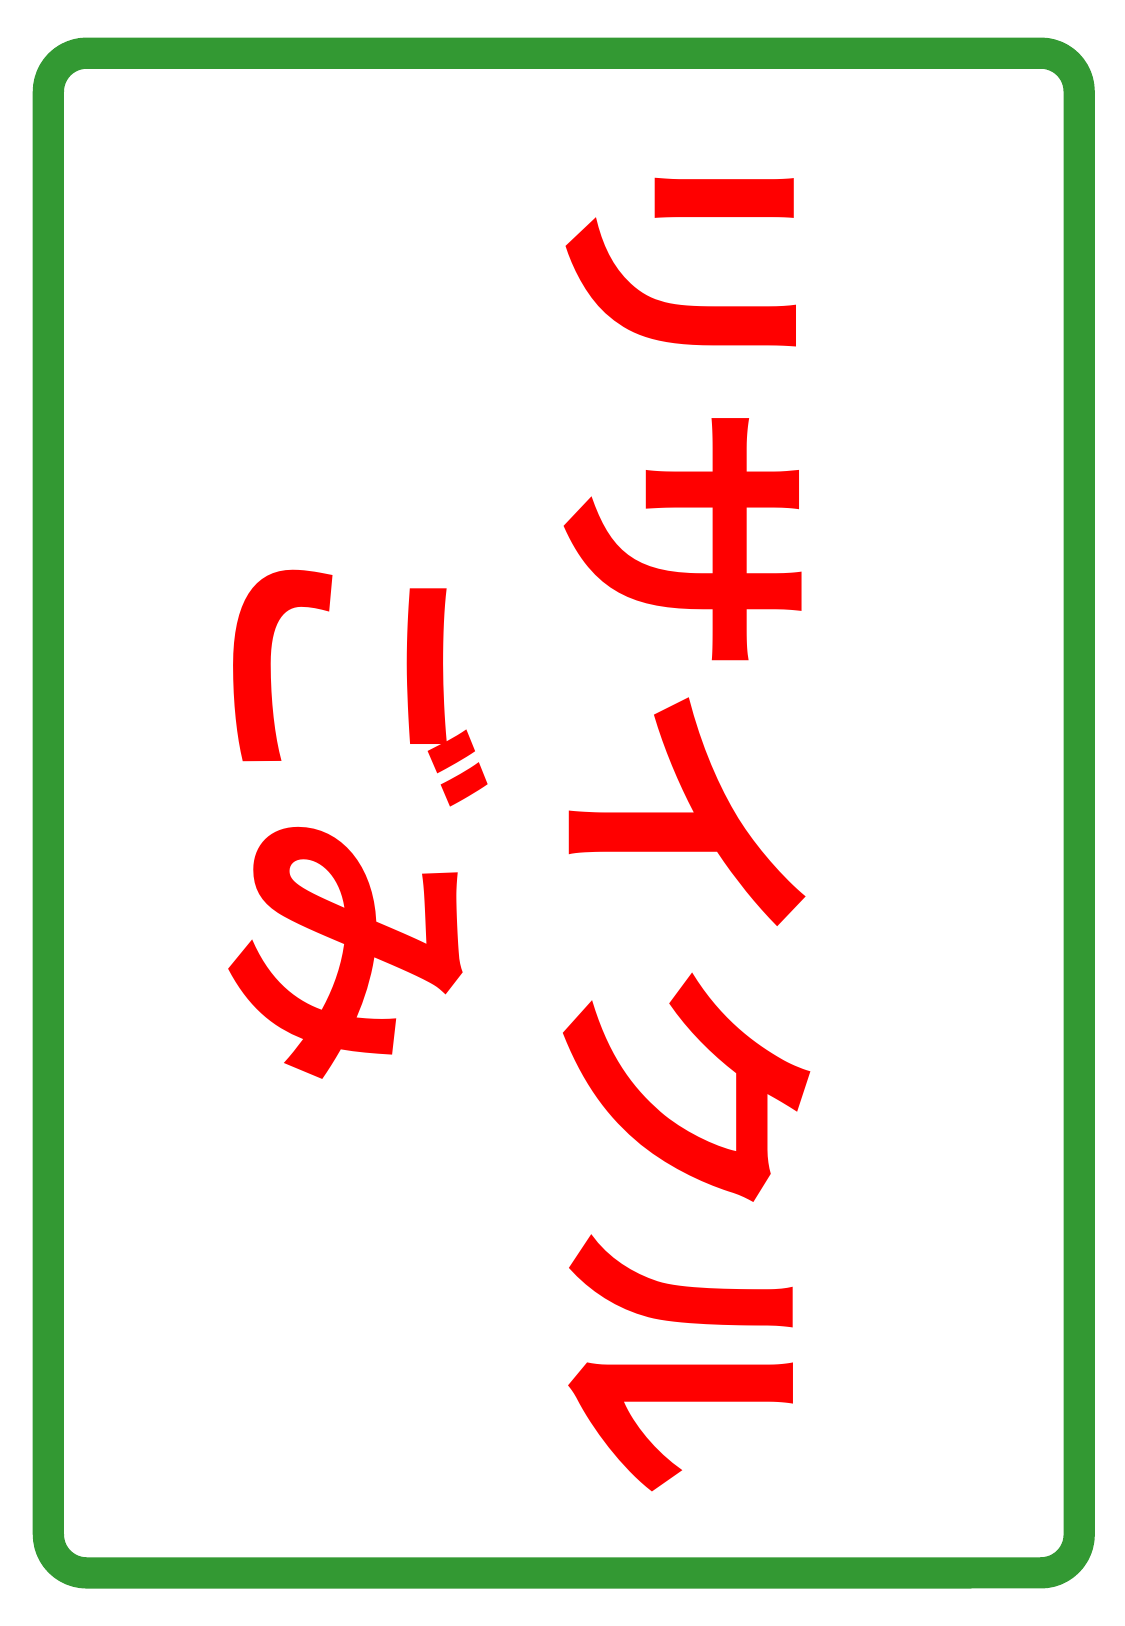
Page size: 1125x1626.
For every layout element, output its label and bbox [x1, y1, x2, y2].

text_box [46, 51, 1082, 1576]
